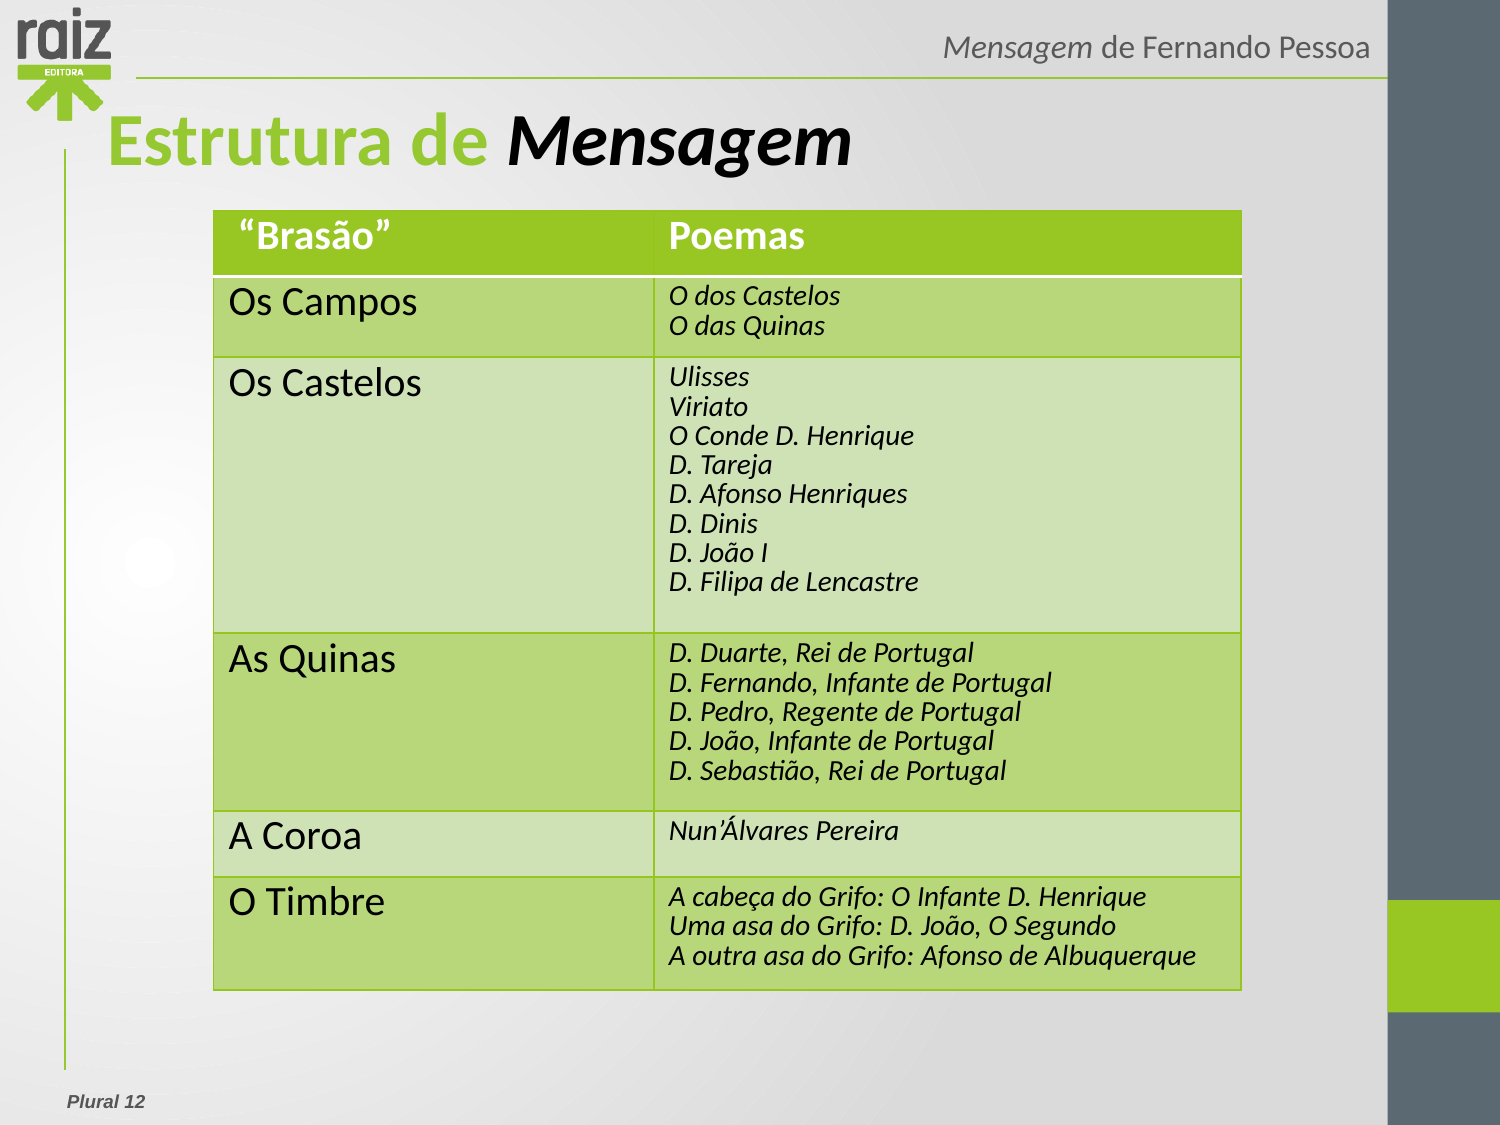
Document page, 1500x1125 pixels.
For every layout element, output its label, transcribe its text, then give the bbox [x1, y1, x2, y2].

table_cell As Quinas [214, 634, 653, 810]
table_cell Os Campos [214, 278, 653, 356]
table_cell Ulisses Viriato O Conde D. Henrique D. Tareja D. Afonso Henriques D. Dinis D. João I D. Filipa de Lencastre [655, 358, 1240, 632]
table_cell Os Castelos [214, 358, 653, 632]
table_cell A Coroa [214, 812, 653, 876]
table_cell O Timbre [214, 878, 653, 989]
table_header Poemas [655, 212, 1240, 275]
table_header “Brasão” [214, 212, 653, 275]
table_cell A cabeça do Grifo: O Infante D. Henrique Uma asa do Grifo: D. João, O Segundo A outra asa do Grifo: Afonso de Albuquerque [655, 878, 1240, 989]
table_cell D. Duarte, Rei de Portugal D. Fernando, Infante de Portugal D. Pedro, Regente de Portugal D. João, Infante de Portugal D. Sebastião, Rei de Portugal [655, 634, 1240, 810]
table_cell O dos Castelos O das Quinas [655, 278, 1240, 356]
picture [17, 7, 111, 121]
table_cell Nun’Álvares Pereira [655, 812, 1240, 876]
subtitle Estrutura de Mensagem [92, 82, 1392, 190]
